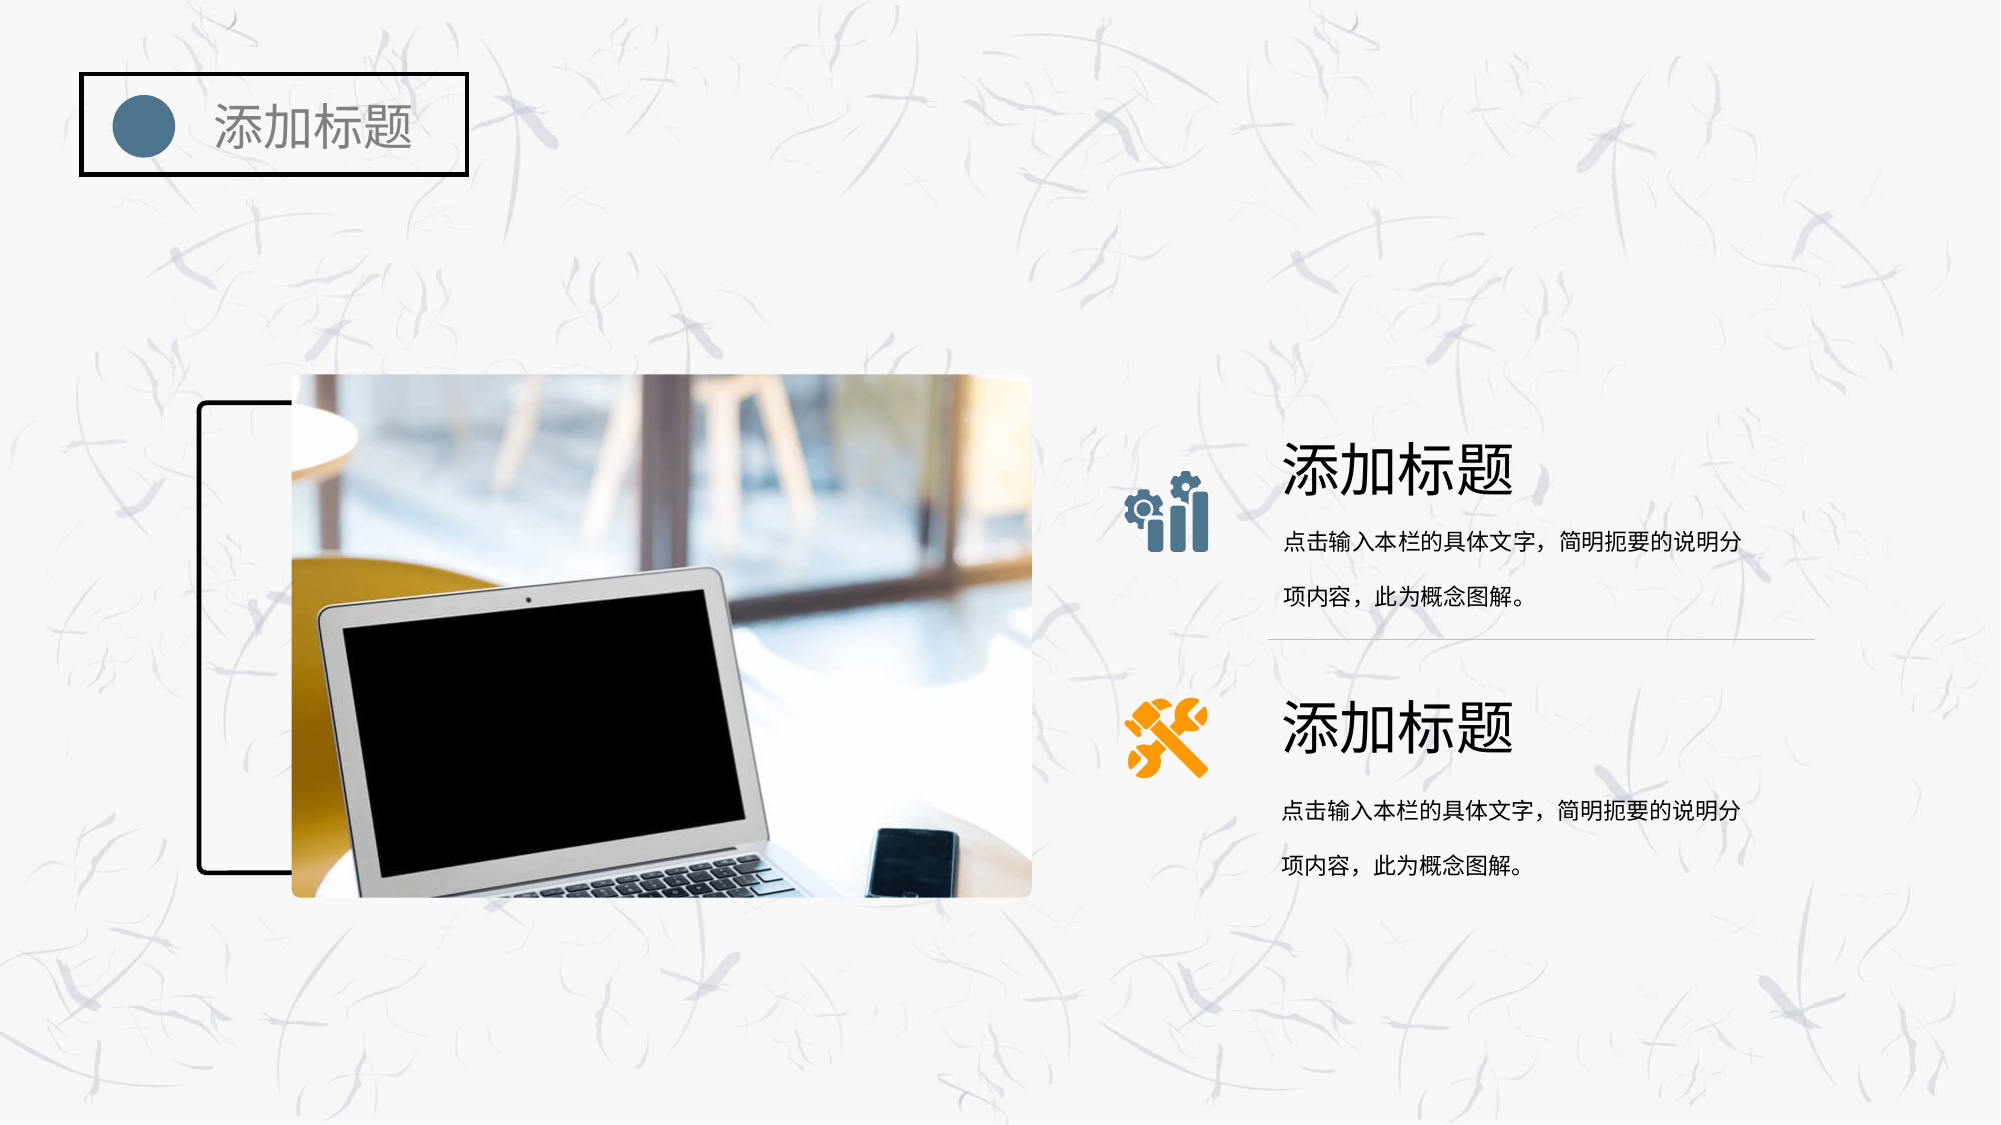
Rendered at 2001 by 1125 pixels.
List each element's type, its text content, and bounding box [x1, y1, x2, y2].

text_box 添加标题 [1265, 435, 1542, 500]
text_box 点击输入本栏的具体文字，简明扼要的说明分项内容，此为概念图解。 [1266, 768, 1758, 880]
text_box [111, 93, 177, 159]
text_box [1124, 697, 1209, 779]
text_box [197, 401, 290, 874]
text_box [1170, 471, 1202, 505]
text_box [81, 73, 468, 176]
text_box 添加标题 [1265, 694, 1542, 759]
text_box [1192, 491, 1209, 552]
text_box 添加标题 [198, 88, 444, 164]
picture [0, 0, 2001, 1125]
text_box 点击输入本栏的具体文字，简明扼要的说明分项内容，此为概念图解。 [1268, 499, 1760, 611]
text_box [1170, 505, 1186, 552]
text_box [1147, 519, 1164, 552]
text_box [290, 373, 1033, 899]
text_box [1124, 489, 1163, 530]
